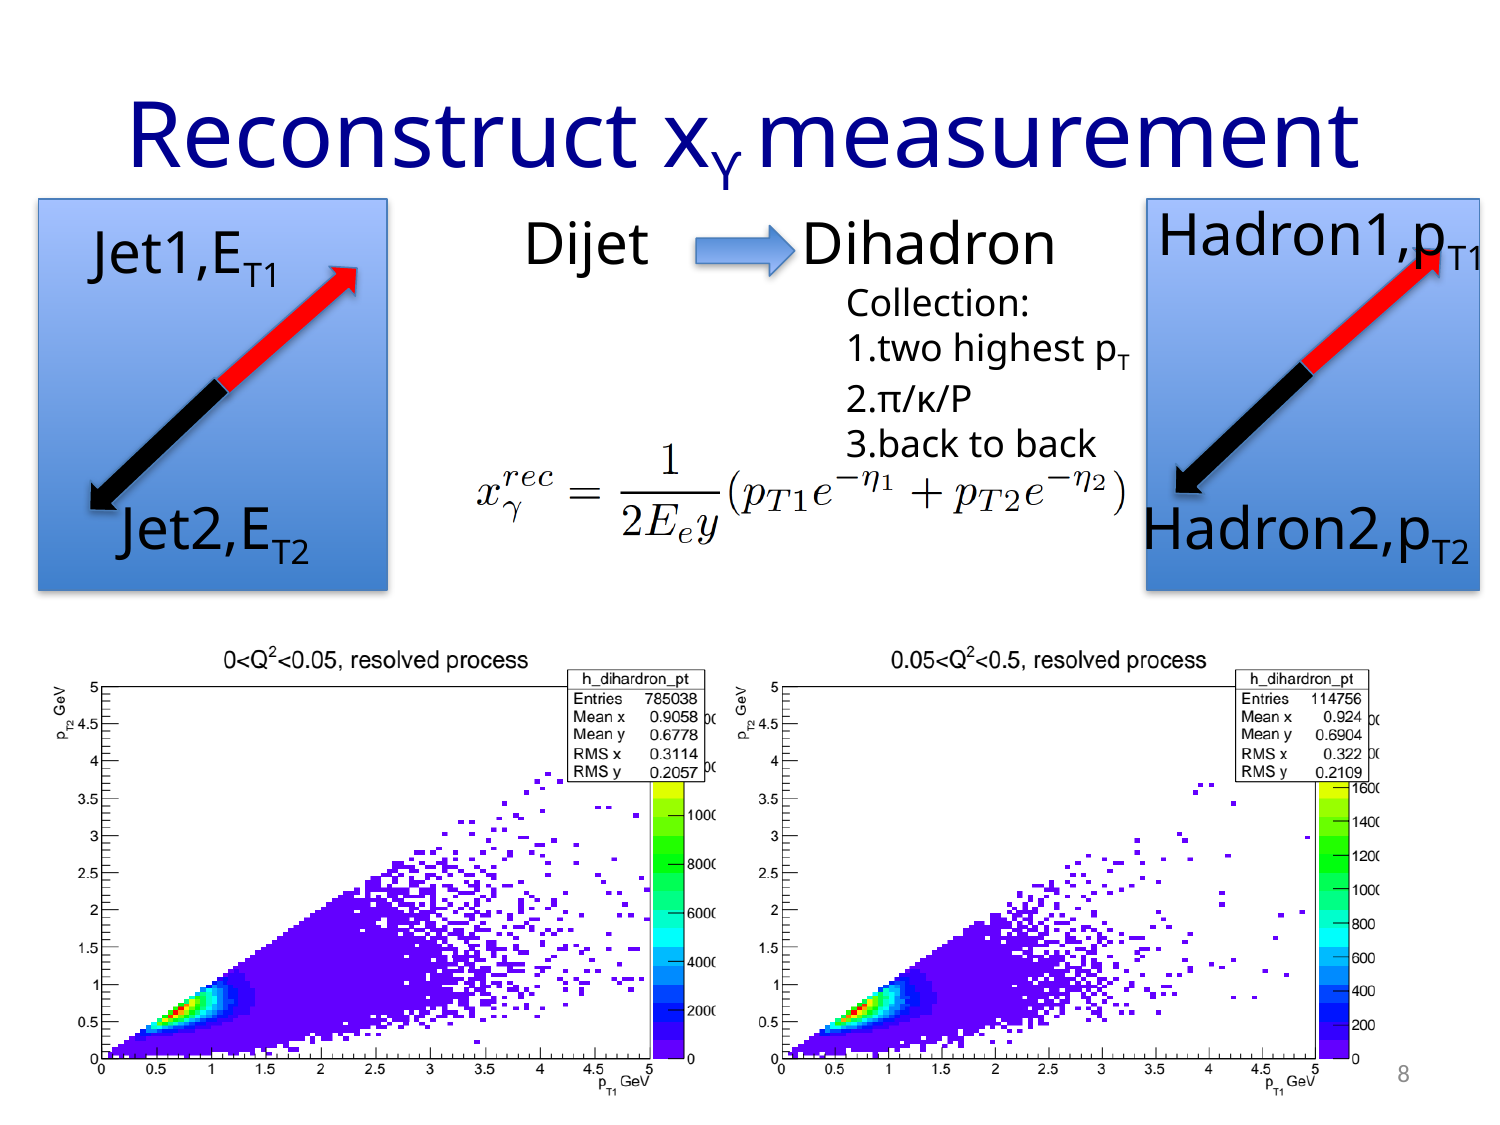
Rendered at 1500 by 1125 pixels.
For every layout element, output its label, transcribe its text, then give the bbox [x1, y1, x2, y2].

text_box Jet2,ET2 [106, 484, 375, 579]
text_box [217, 303, 334, 392]
text_box Jet1,ET1 [77, 207, 347, 303]
text_box [347, 266, 358, 297]
text_box Hadron1,pT1 [1142, 189, 1500, 284]
text_box [1213, 284, 1480, 484]
title Reconstruct xϒ measurement [75, 45, 1425, 233]
text_box Collection: 1.two highest pT 2.π/κ/Ρ 3.back to back [831, 271, 1228, 473]
text_box [1228, 360, 1315, 459]
text_box [1174, 473, 1213, 484]
picture [33, 640, 1380, 1103]
text_box [695, 224, 796, 277]
text_box [88, 376, 230, 512]
text_box [38, 198, 388, 591]
picture [458, 423, 1131, 546]
text_box [1299, 284, 1419, 375]
text_box [1146, 473, 1170, 484]
slide_number 8 [1384, 1042, 1425, 1103]
text_box Dijet Dihadron [508, 198, 1107, 284]
text_box [1146, 579, 1480, 591]
text_box Hadron2,pT2 [1126, 484, 1500, 579]
